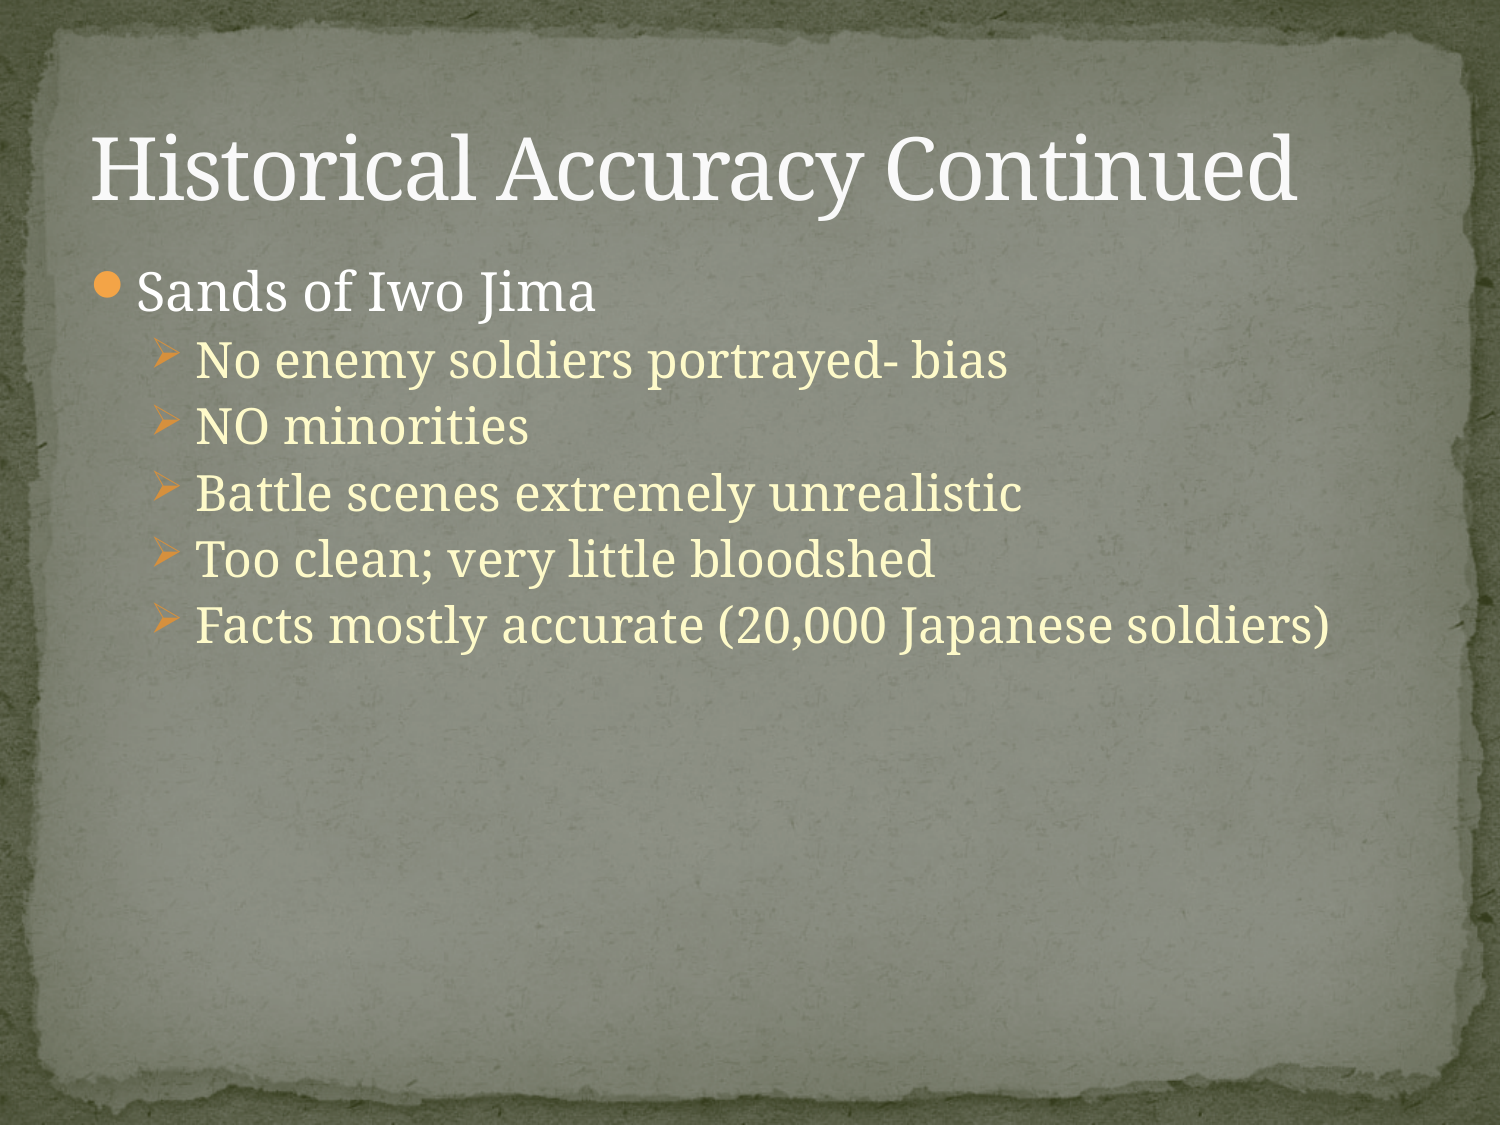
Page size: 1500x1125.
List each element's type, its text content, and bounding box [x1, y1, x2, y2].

title Historical Accuracy Continued [74, 24, 1425, 225]
list Sands of Iwo Jima No enemy soldiers portrayed- bias NO minorities Battle scenes extremely unrealistic Too clean; very little bloodshed Facts mostly accurate (20,000 Japanese soldiers) [74, 249, 1426, 1001]
